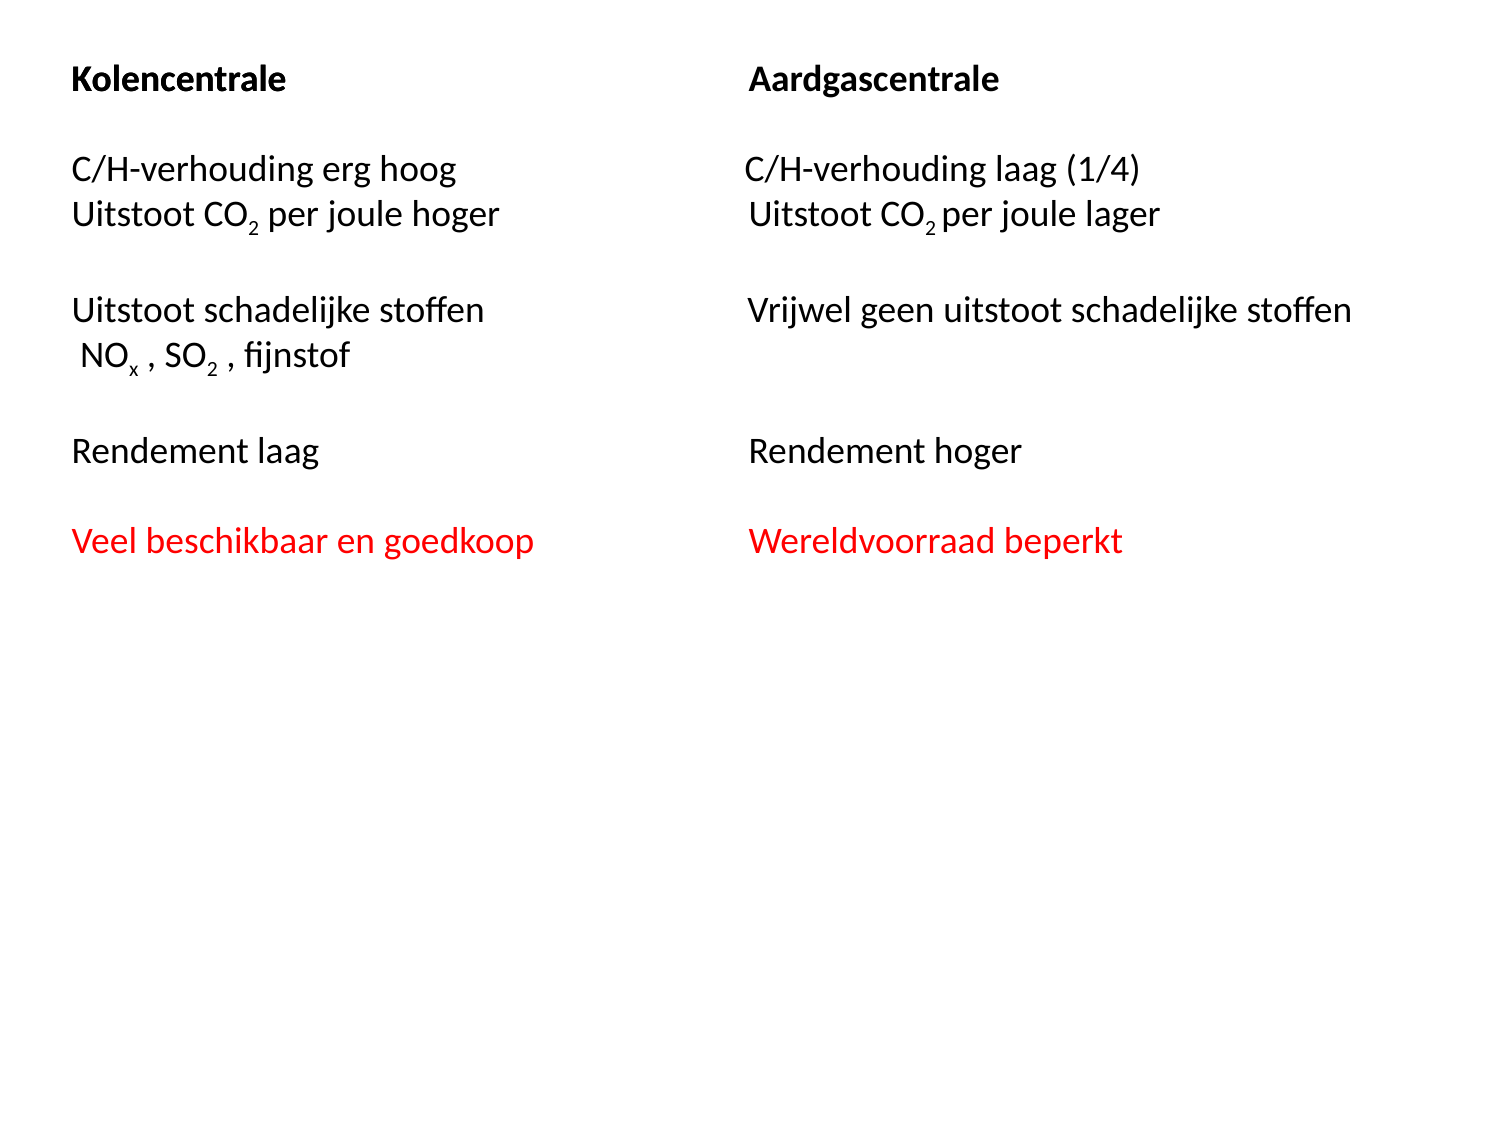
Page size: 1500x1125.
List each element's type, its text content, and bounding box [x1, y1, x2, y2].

text_box Kolencentrale Aardgascentrale C/H-verhouding erg hoog C/H-verhouding laag (1/4) Uitstoot CO2 per joule hoger Uitstoot CO2 per joule lager Uitstoot schadelijke stoffen Vrijwel geen uitstoot schadelijke stoffen NOx , SO2 , fijnstof Rendement laag Rendement hoger Veel beschikbaar en goedkoop Wereldvoorraad beperkt [56, 107, 1489, 614]
text_box Kolencentrale [56, 46, 1489, 107]
